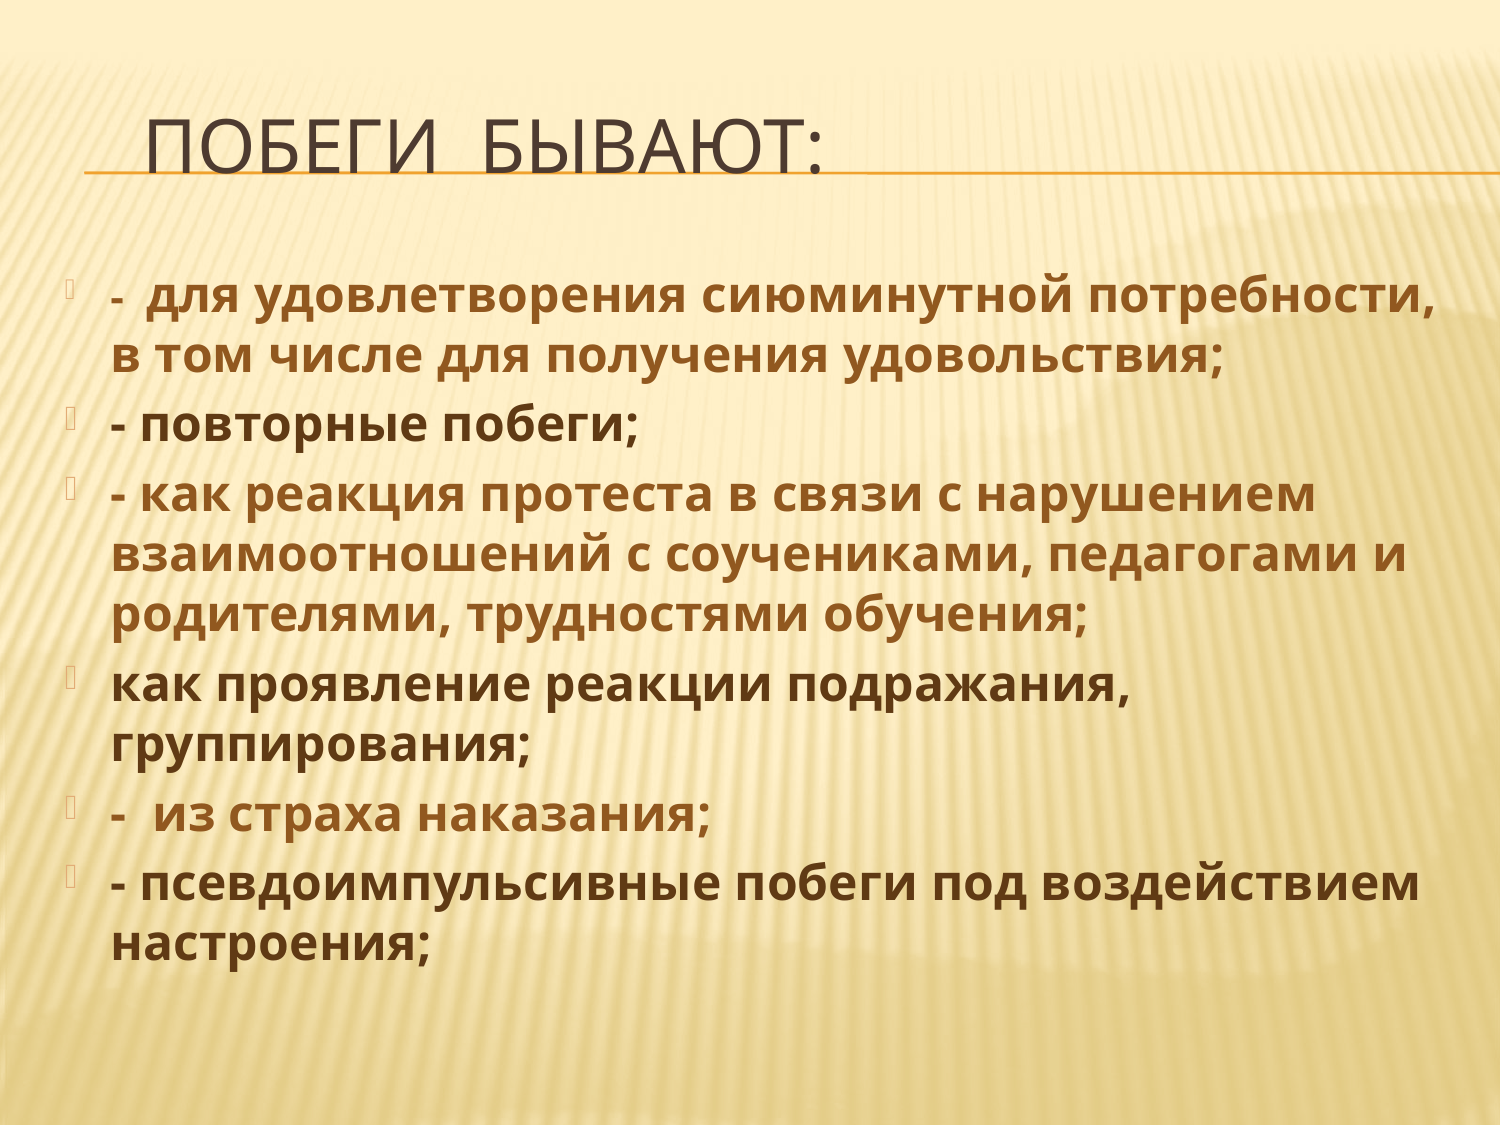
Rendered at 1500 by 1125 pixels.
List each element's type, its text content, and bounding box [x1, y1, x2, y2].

title Побеги бывают: [50, 75, 1475, 213]
list - для удовлетворения сиюминутной потребности, в том числе для получения удовольствия; - повторные побеги; - как реакция протеста в связи с нарушением взаимоотношений с соучениками, педагогами и родителями, трудностями обучения; как проявление реакции подражания, группирования; - из страха наказания; - псевдоимпульсивные побеги под воздействием настроения; [50, 254, 1475, 998]
